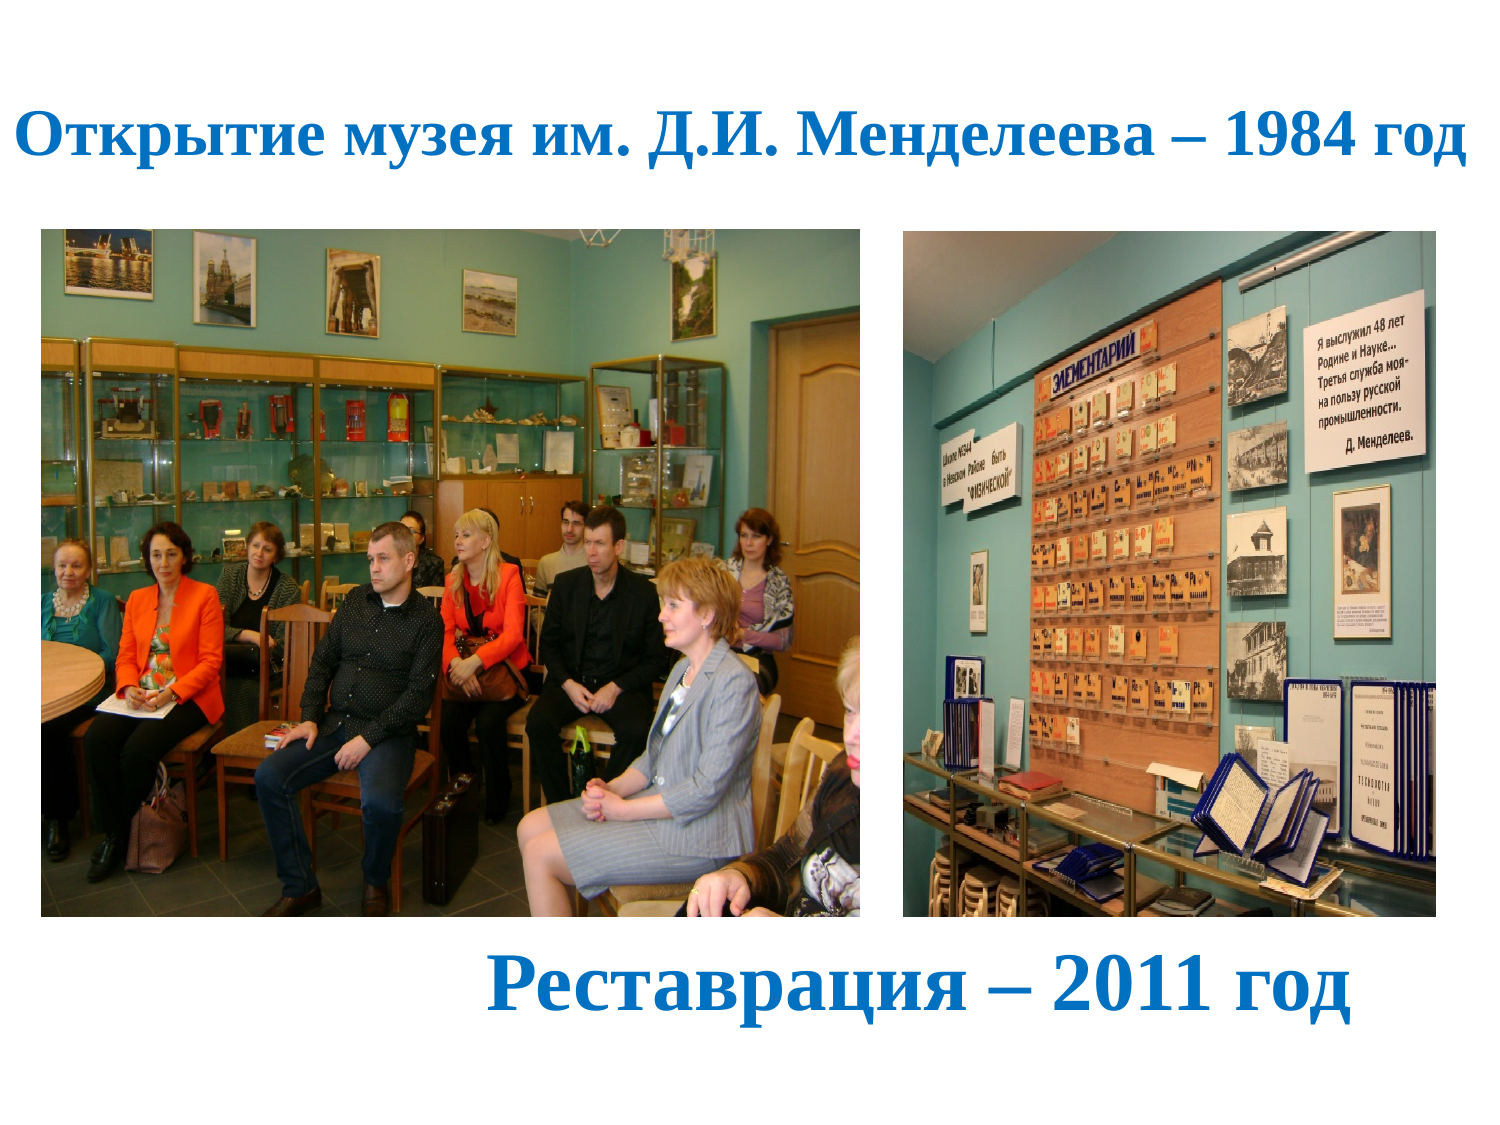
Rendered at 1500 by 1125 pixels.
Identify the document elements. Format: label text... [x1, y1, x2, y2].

picture [903, 231, 1437, 918]
picture [41, 229, 860, 918]
text_box Реставрация – 2011 год [471, 920, 1367, 1035]
text_box Открытие музея им. Д.И. Менделеева – 1984 год [0, 80, 1485, 176]
